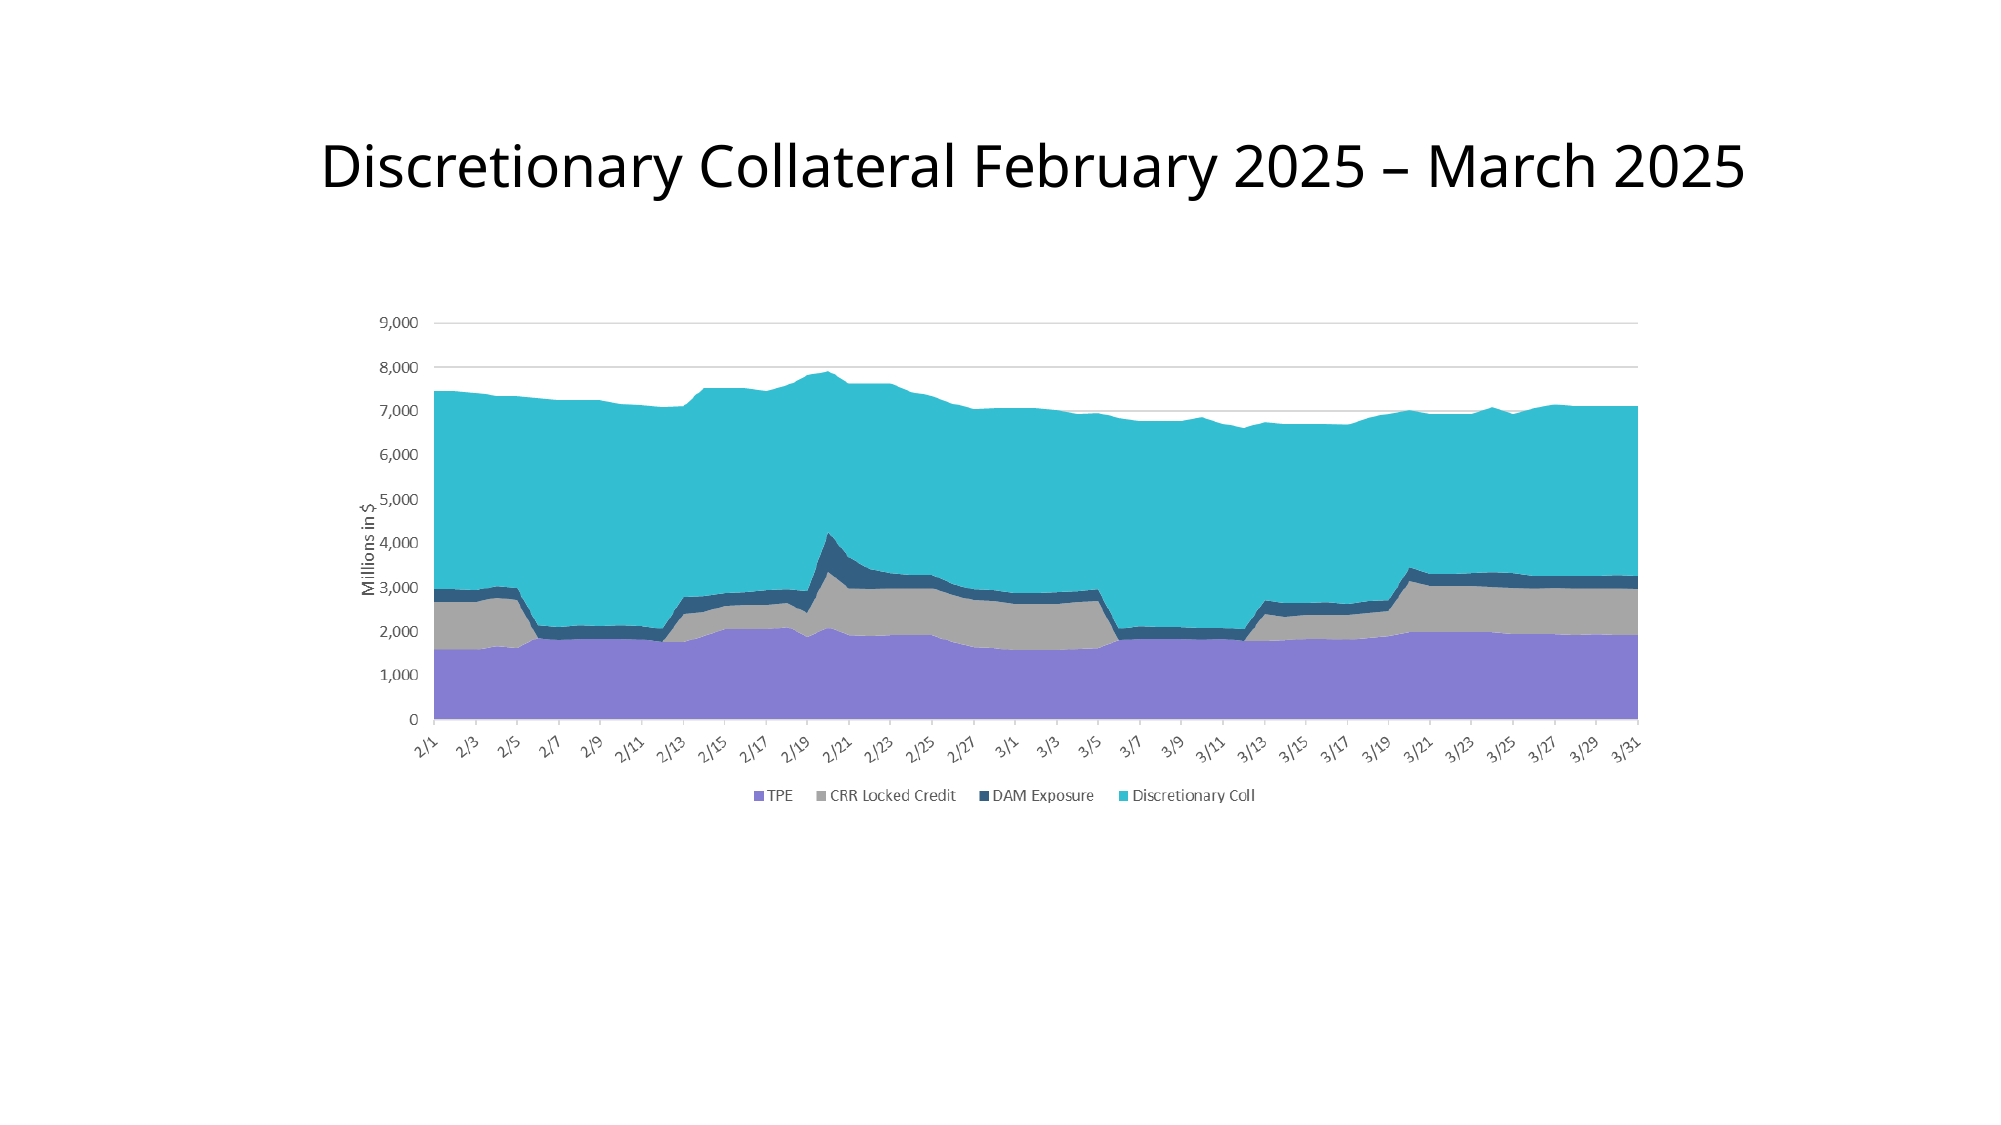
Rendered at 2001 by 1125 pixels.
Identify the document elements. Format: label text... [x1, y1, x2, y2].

title Discretionary Collateral February 2025 – March 2025 [137, 59, 1930, 278]
picture [326, 302, 1674, 823]
